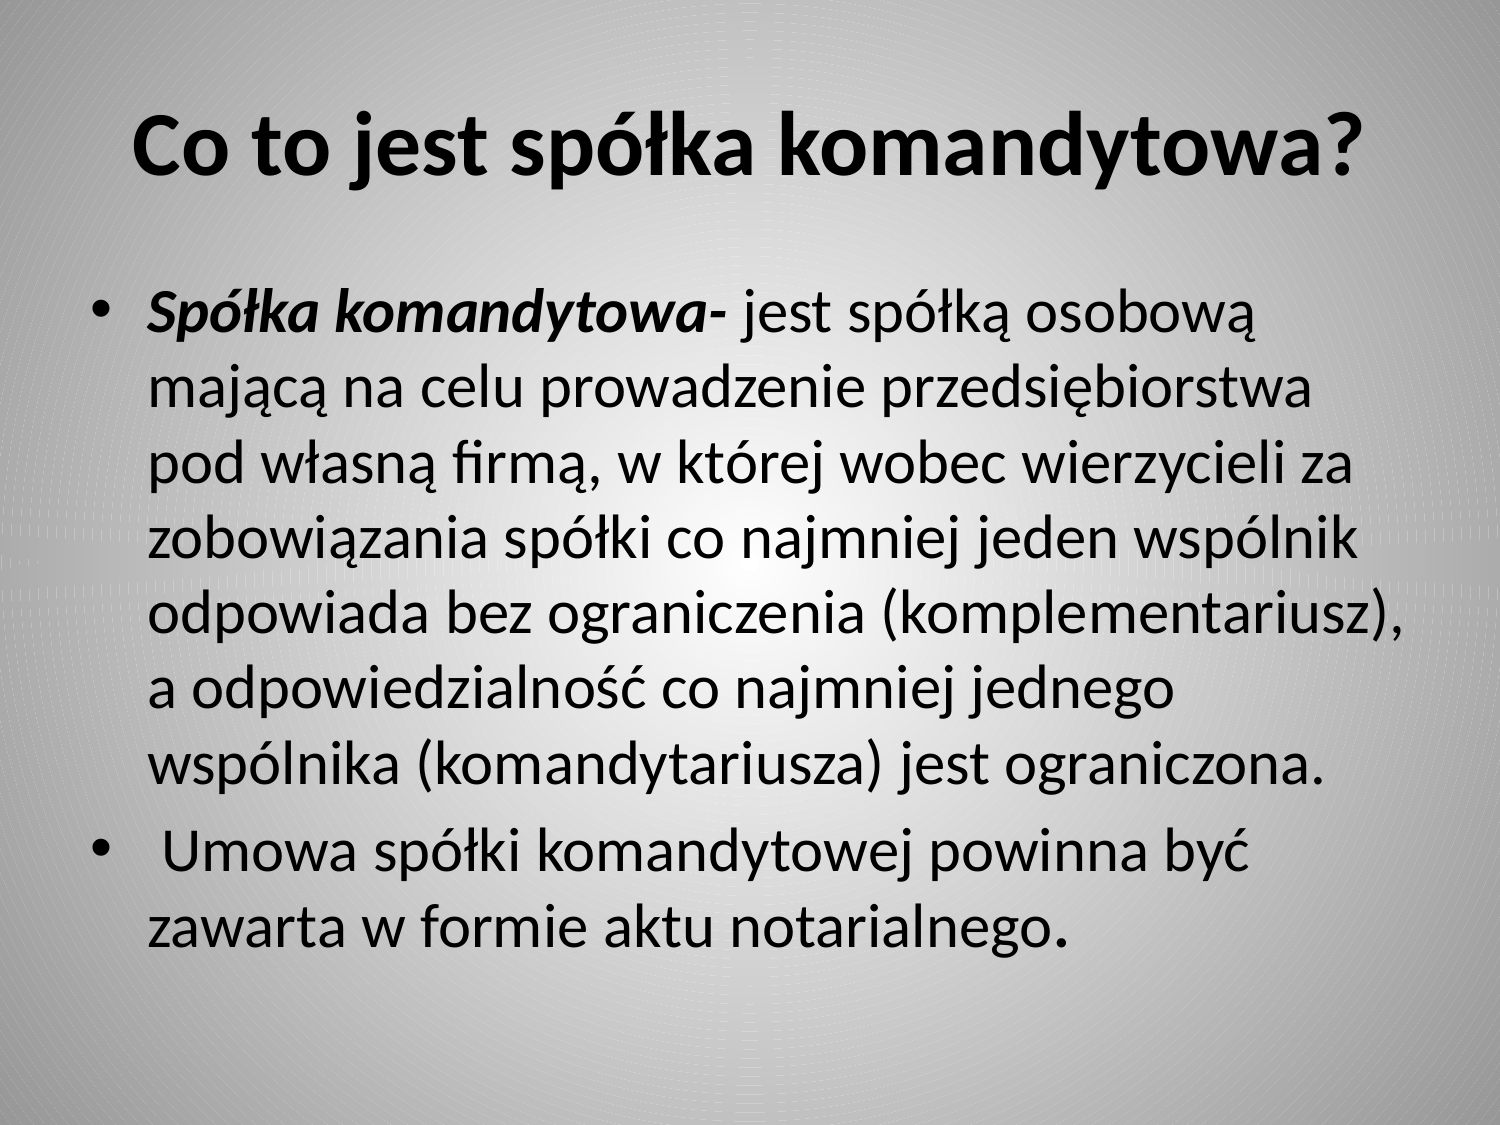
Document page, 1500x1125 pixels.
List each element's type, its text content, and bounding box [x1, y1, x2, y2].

list Spółka komandytowa- jest spółką osobową mającą na celu prowadzenie przedsiębiorstwa pod własną firmą, w której wobec wierzycieli za zobowiązania spółki co najmniej jeden wspólnik odpowiada bez ograniczenia (komplementariusz), a odpowiedzialność co najmniej jednego wspólnika (komandytariusza) jest ograniczona. Umowa spółki komandytowej powinna być zawarta w formie aktu notarialnego. [75, 262, 1425, 1005]
title Co to jest spółka komandytowa? [75, 45, 1425, 233]
